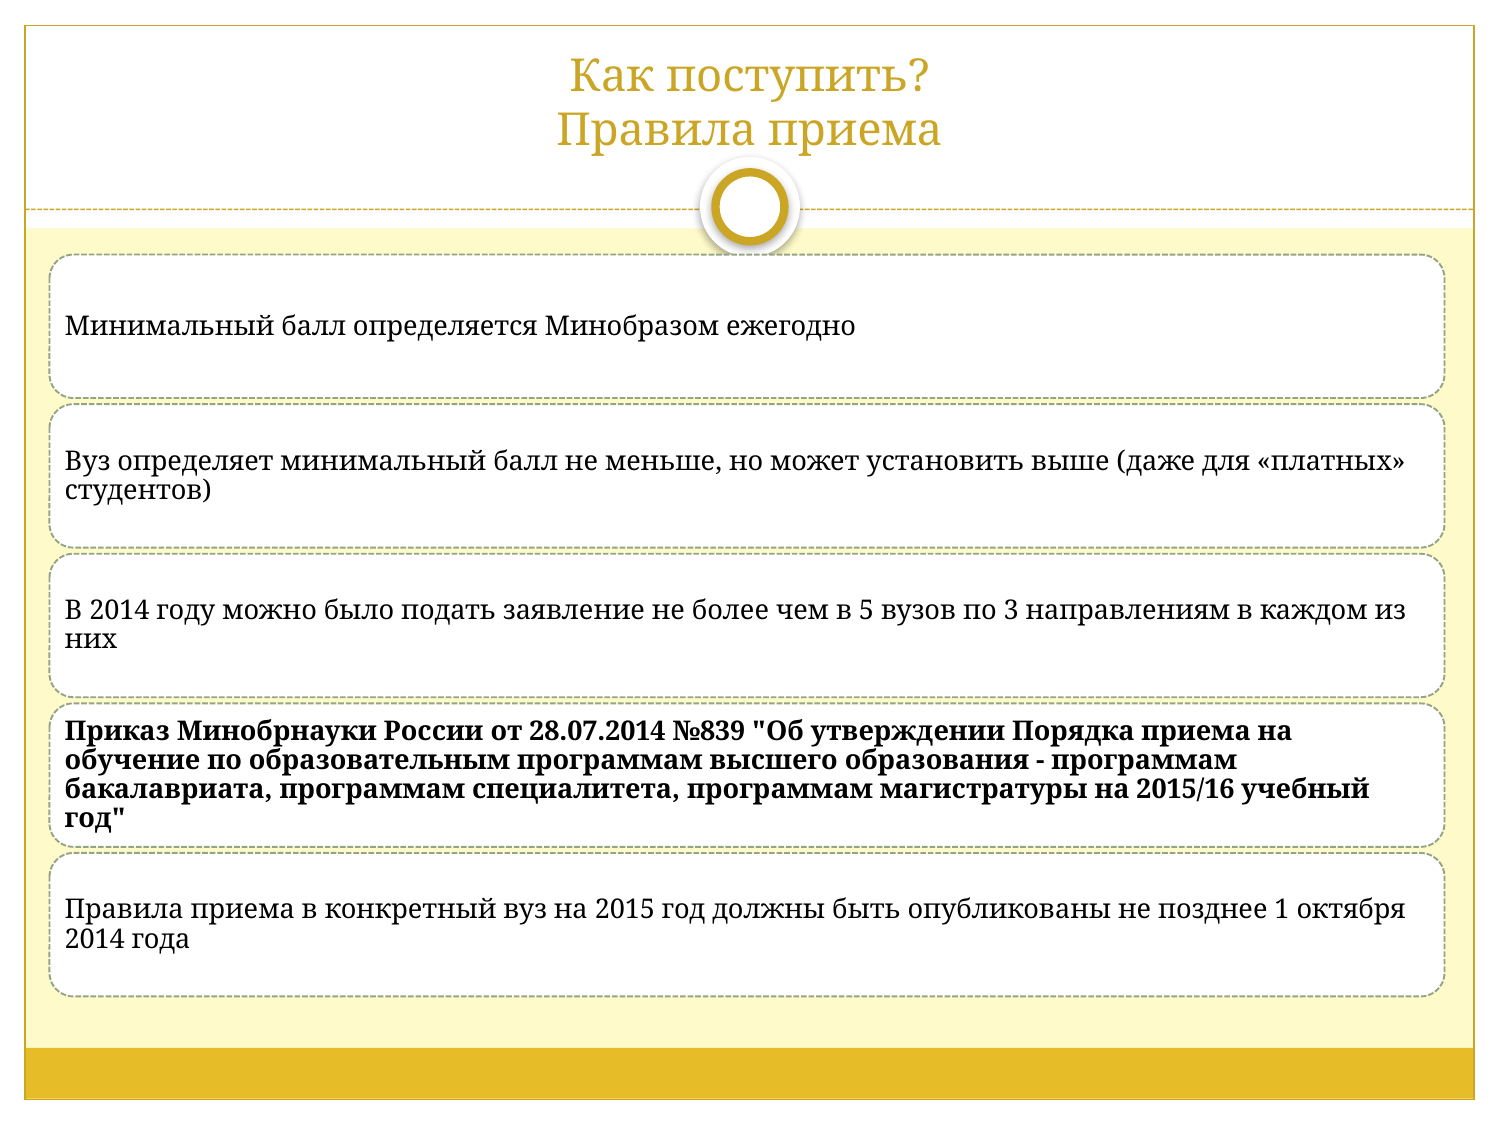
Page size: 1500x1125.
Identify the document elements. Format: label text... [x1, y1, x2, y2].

title Как поступить? Правила приема [49, 37, 1450, 162]
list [49, 250, 1445, 1001]
